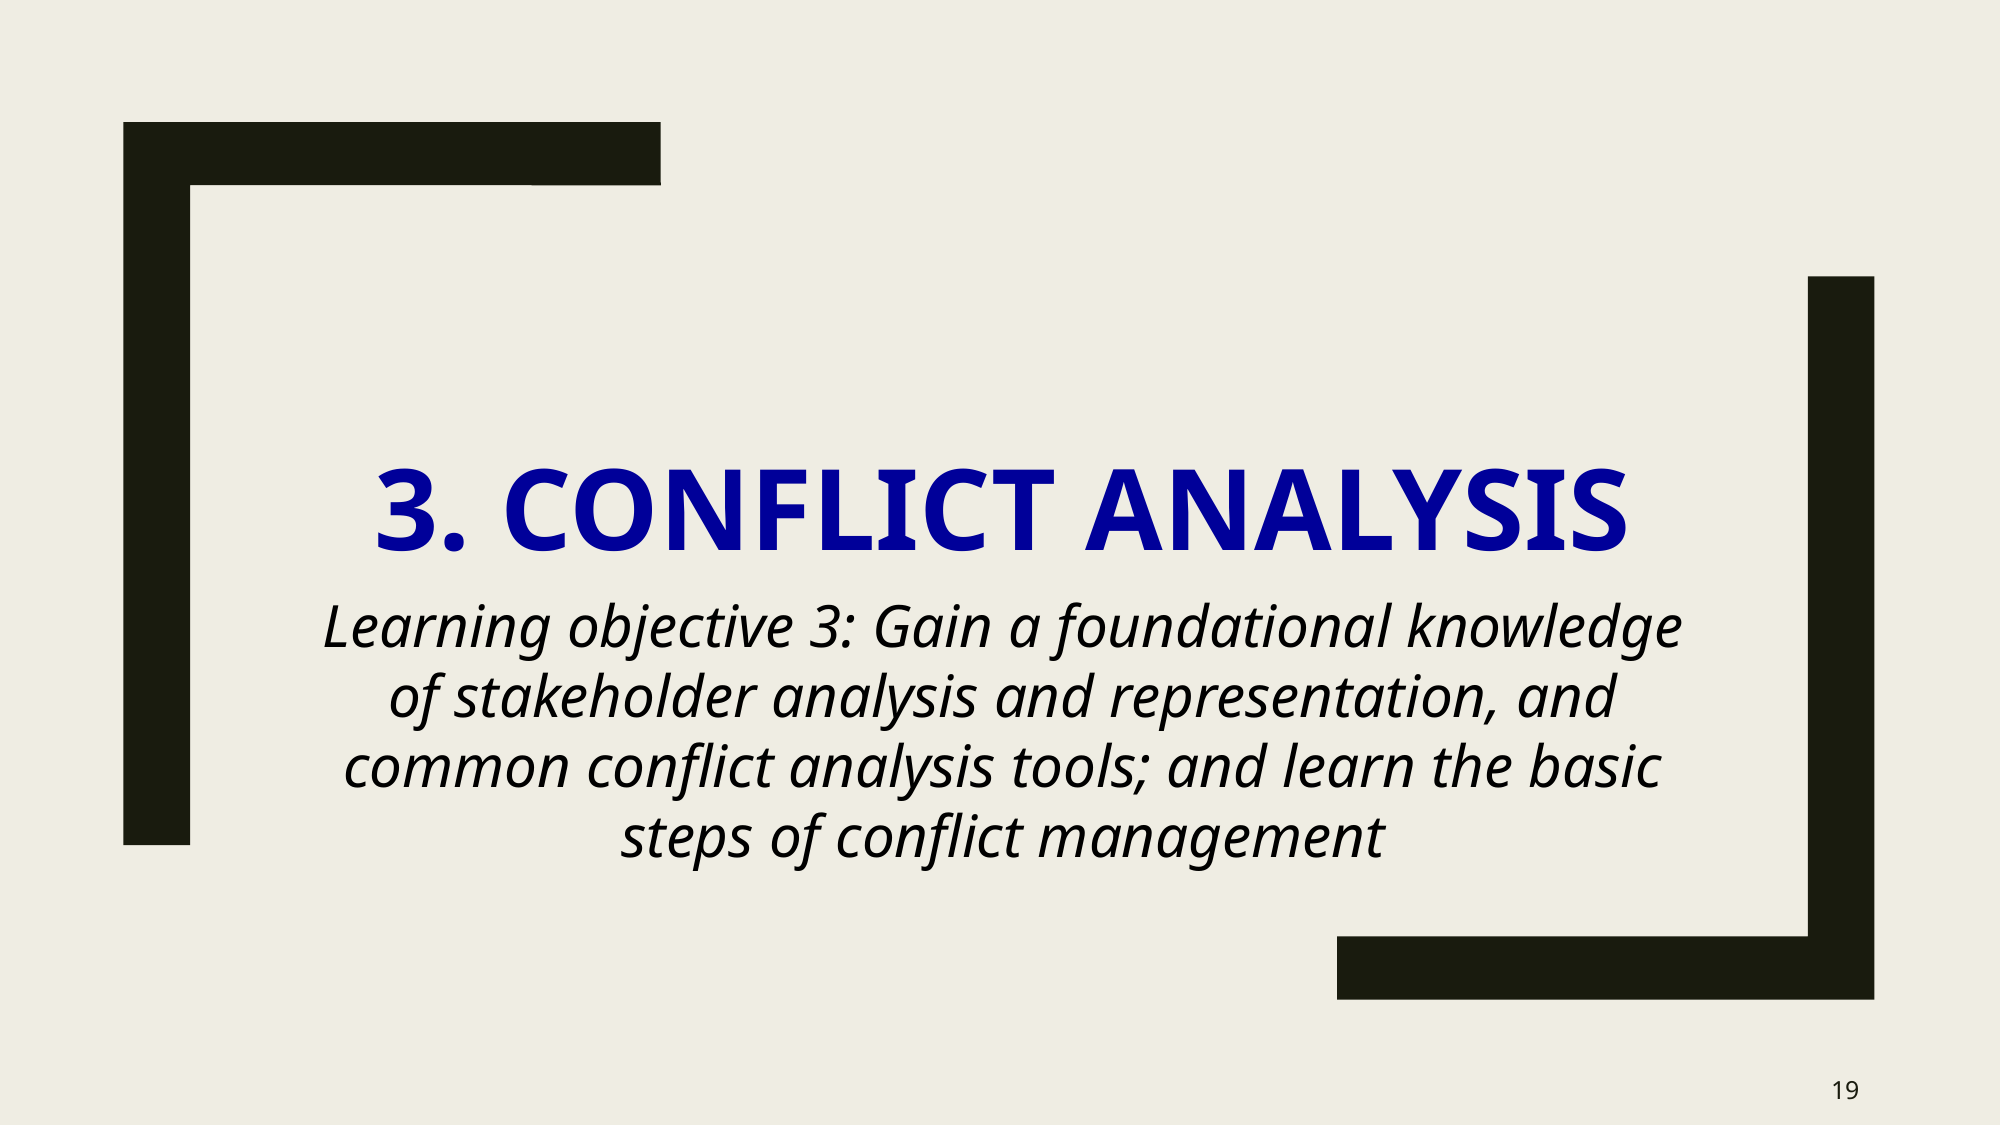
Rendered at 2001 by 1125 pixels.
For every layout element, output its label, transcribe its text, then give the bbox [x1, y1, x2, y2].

slide_number 19 [1612, 1058, 1875, 1125]
title 3. Conflict analysis [317, 205, 1689, 582]
text_box Learning objective 3: Gain a foundational knowledge of stakeholder analysis and representation, and common conflict analysis tools; and learn the basic steps of conflict management [287, 582, 1719, 947]
